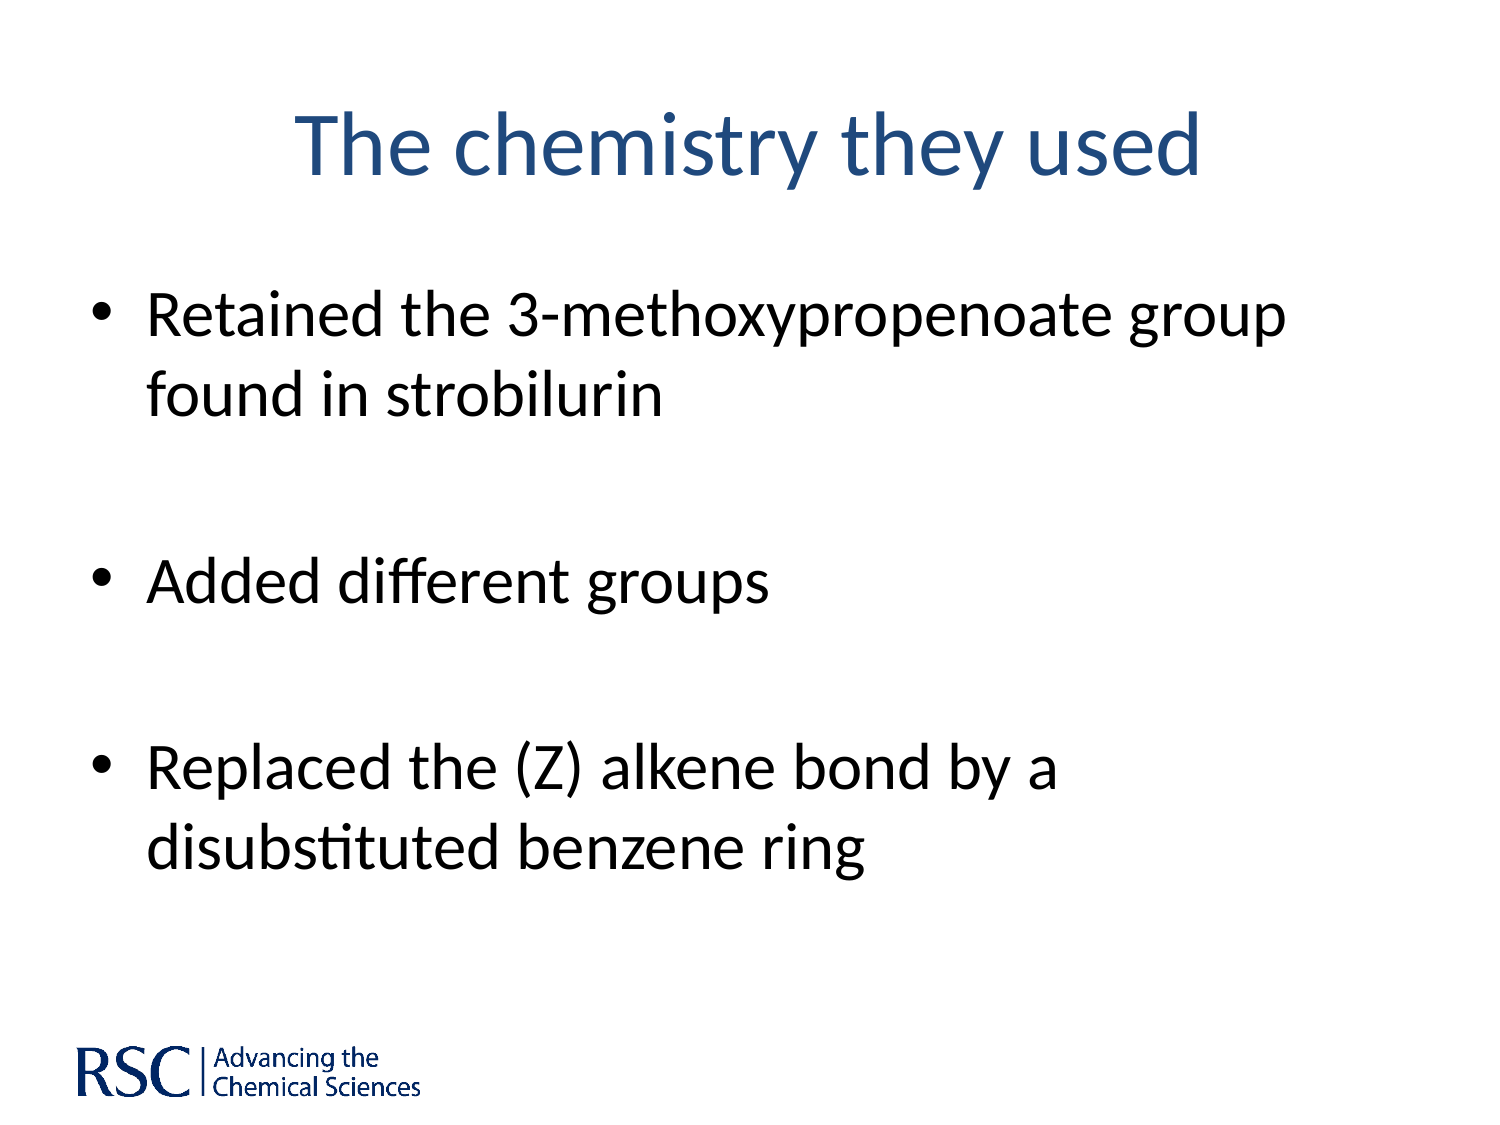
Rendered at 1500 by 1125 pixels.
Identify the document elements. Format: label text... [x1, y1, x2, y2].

picture [76, 1046, 420, 1097]
title The chemistry they used [0, 45, 1500, 233]
list Retained the 3-methoxypropenoate group found in strobilurin Added different groups Replaced the (Z) alkene bond by a disubstituted benzene ring [75, 262, 1425, 1005]
